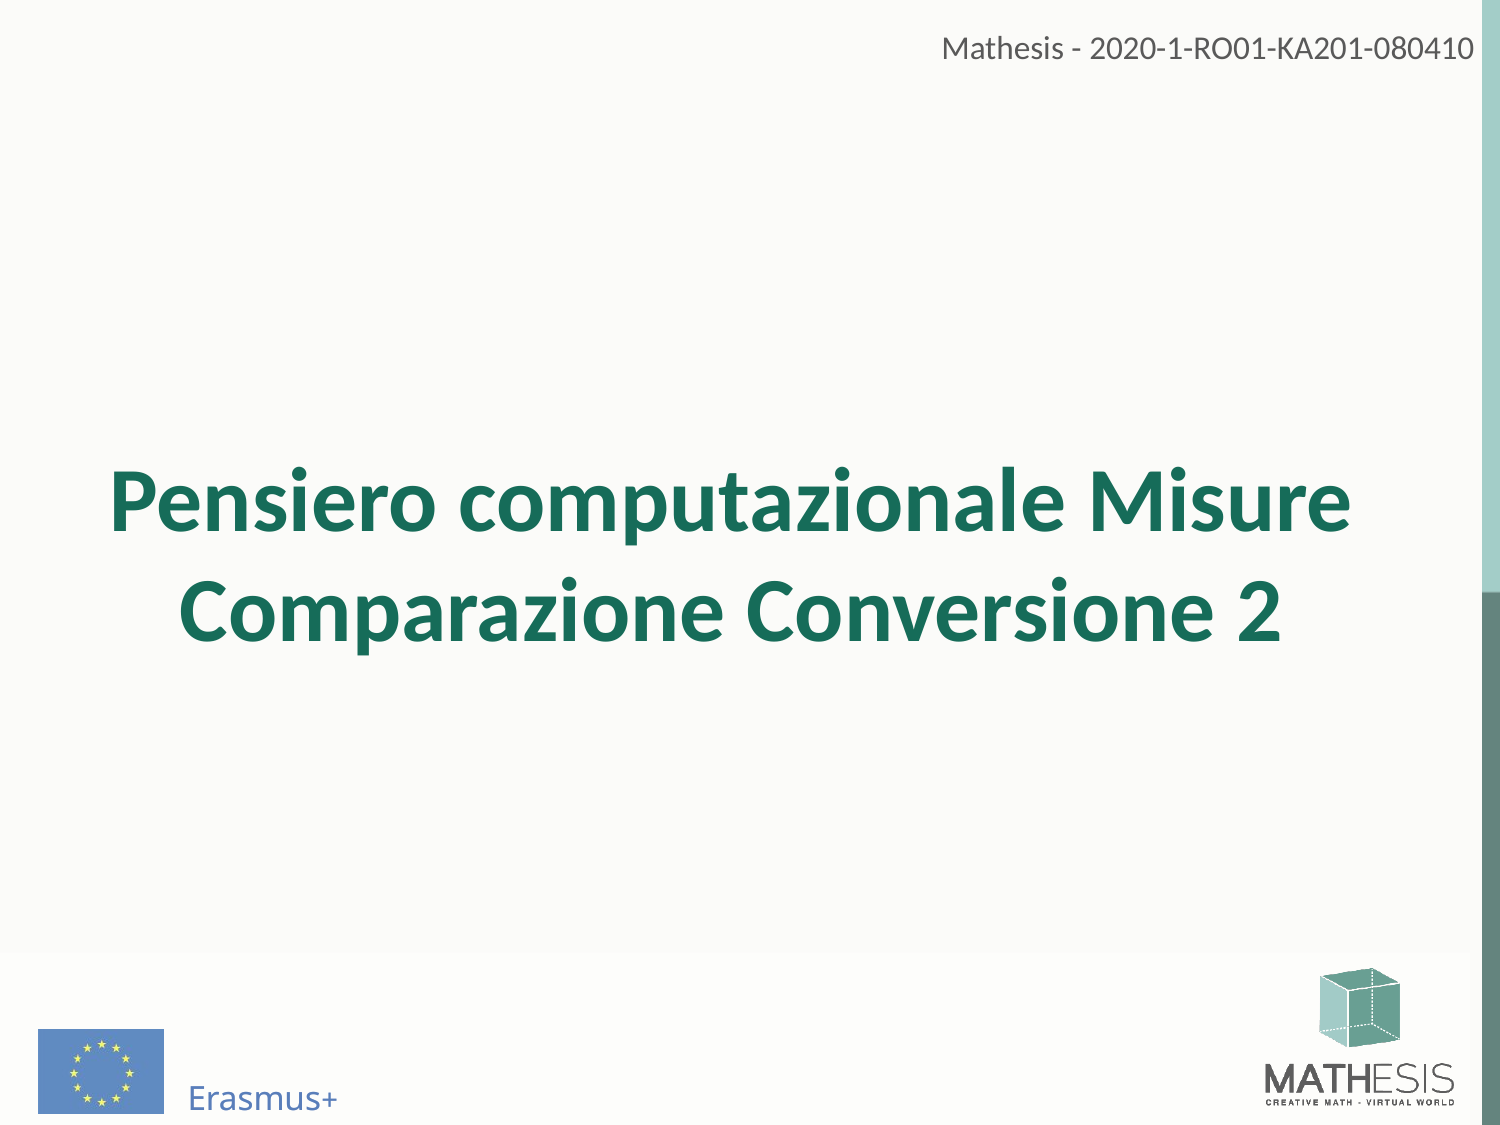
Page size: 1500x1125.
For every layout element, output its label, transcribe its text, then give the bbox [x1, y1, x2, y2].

title Pensiero computazionale Misure Comparazione Conversione 2 [53, 432, 1411, 674]
